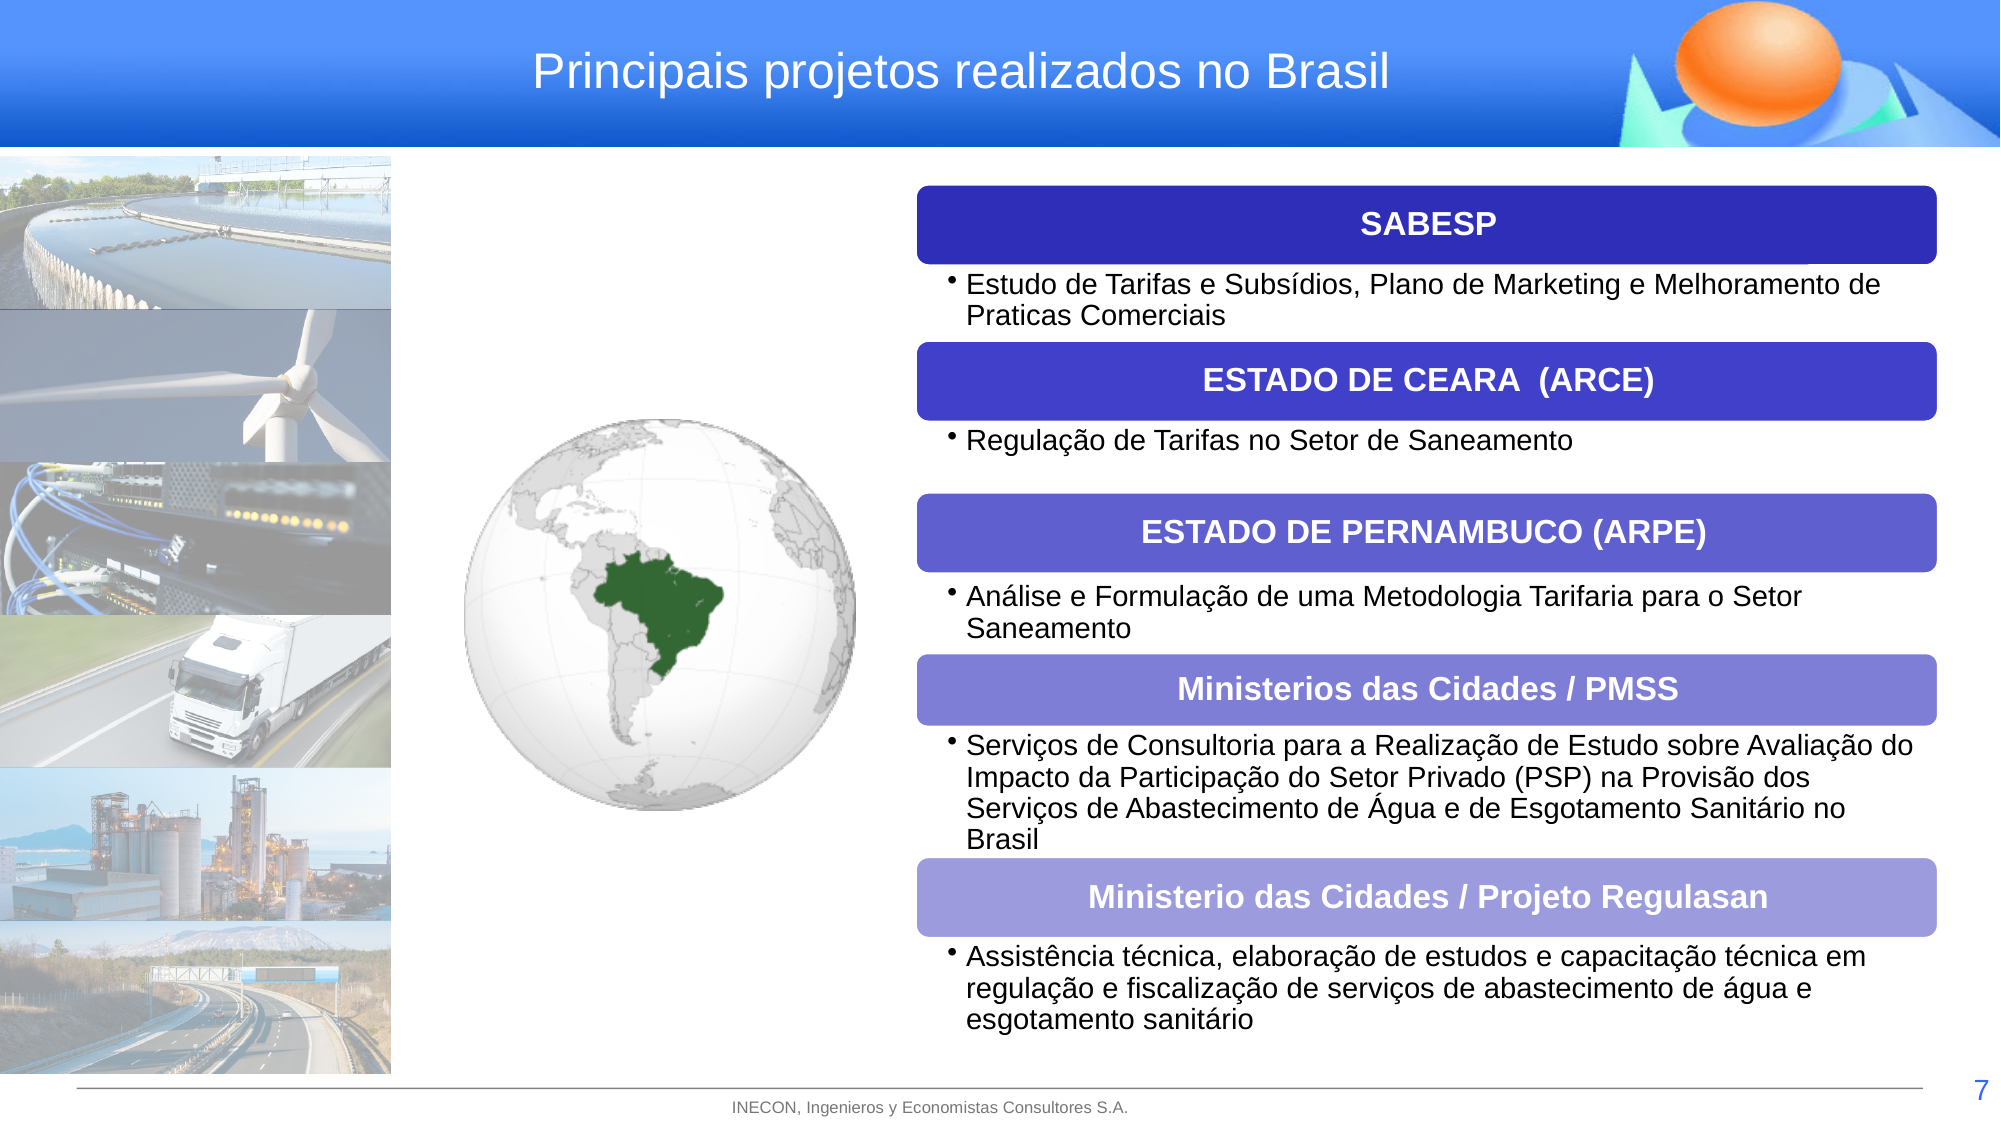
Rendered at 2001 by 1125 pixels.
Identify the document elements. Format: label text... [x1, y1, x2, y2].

title Principais projetos realizados no Brasil [330, 30, 1593, 107]
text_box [914, 173, 1940, 1049]
picture [0, 0, 2000, 147]
picture [464, 419, 856, 811]
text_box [0, 155, 392, 1074]
slide_number 6 [1537, 1063, 2000, 1125]
